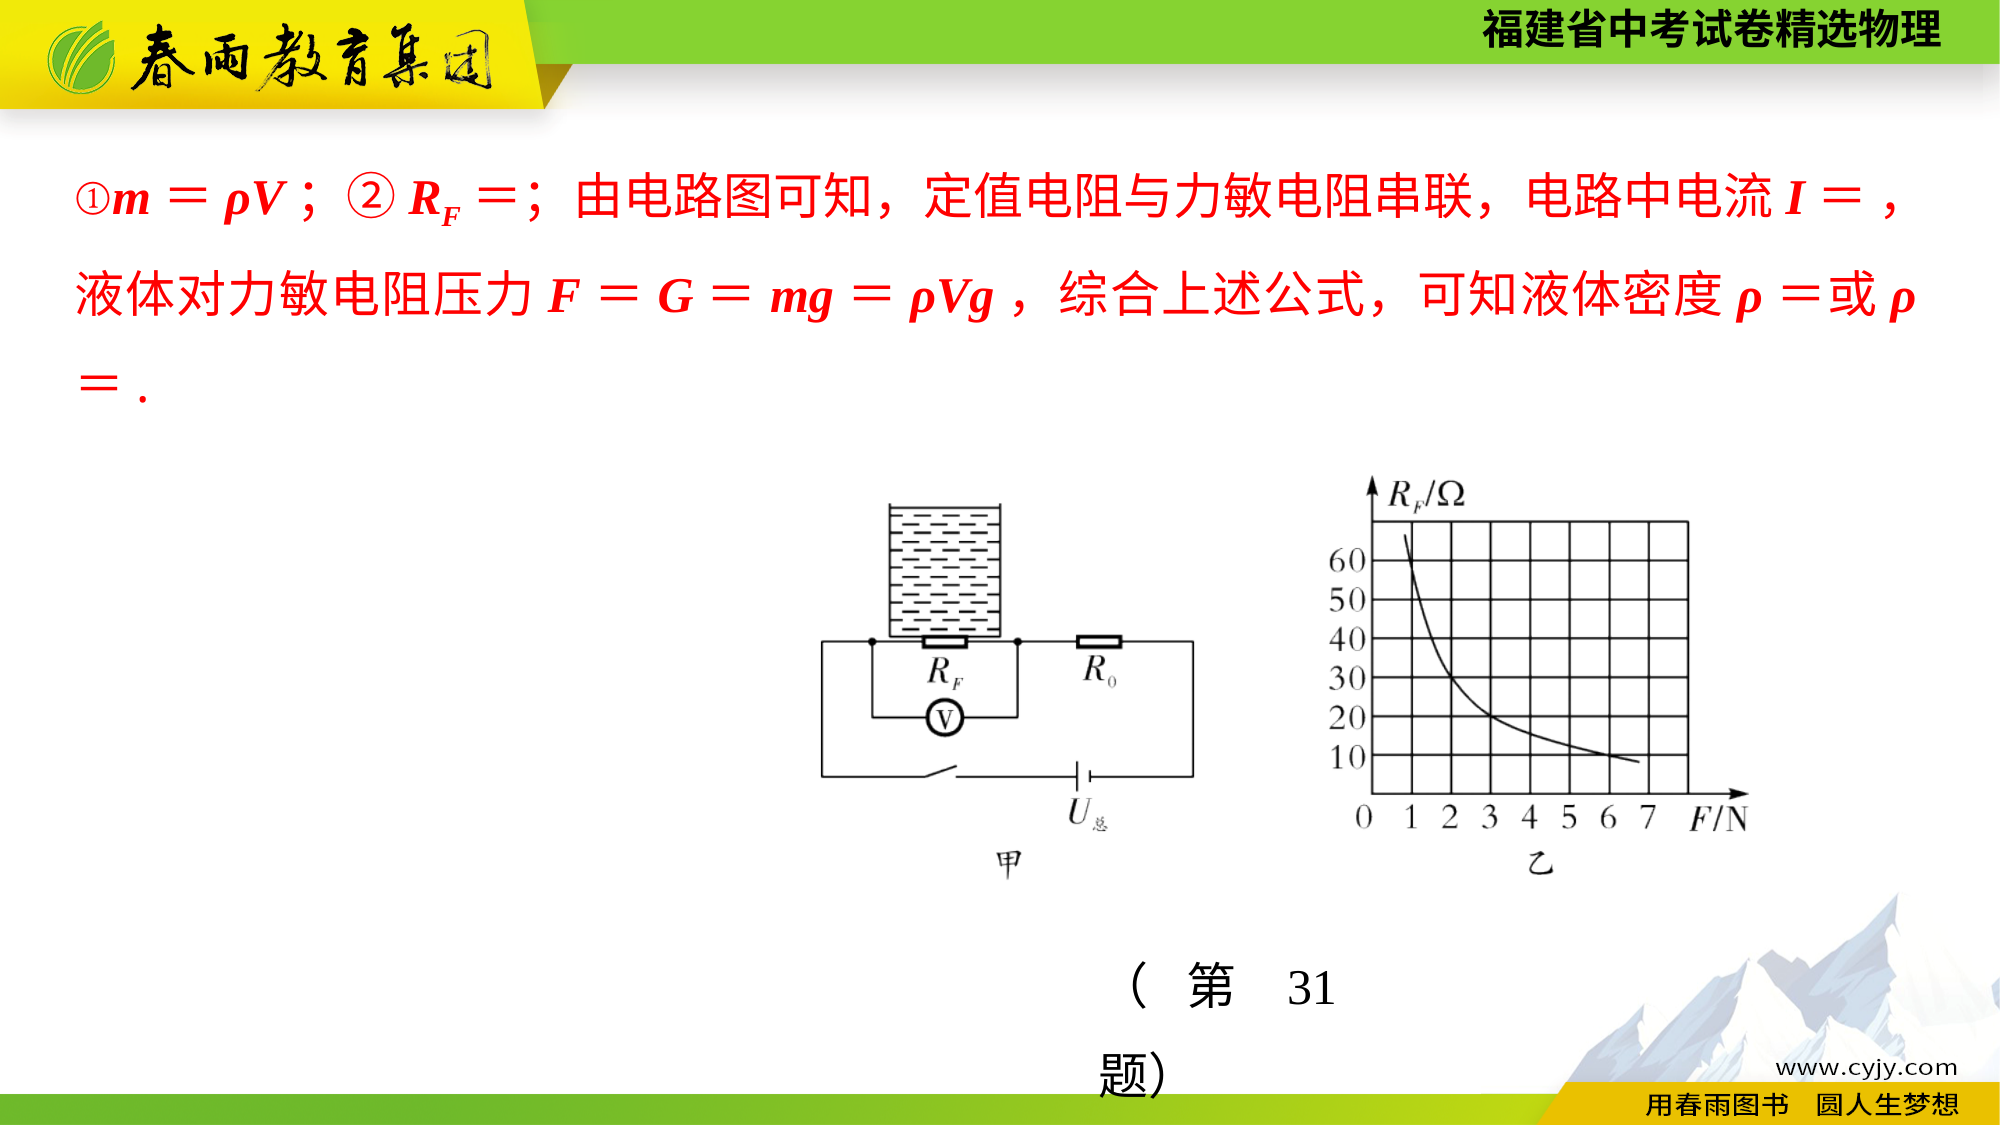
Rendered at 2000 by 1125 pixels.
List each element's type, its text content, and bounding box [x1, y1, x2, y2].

text_box （第31题） [1084, 916, 1364, 1022]
picture [0, 0, 2000, 1125]
